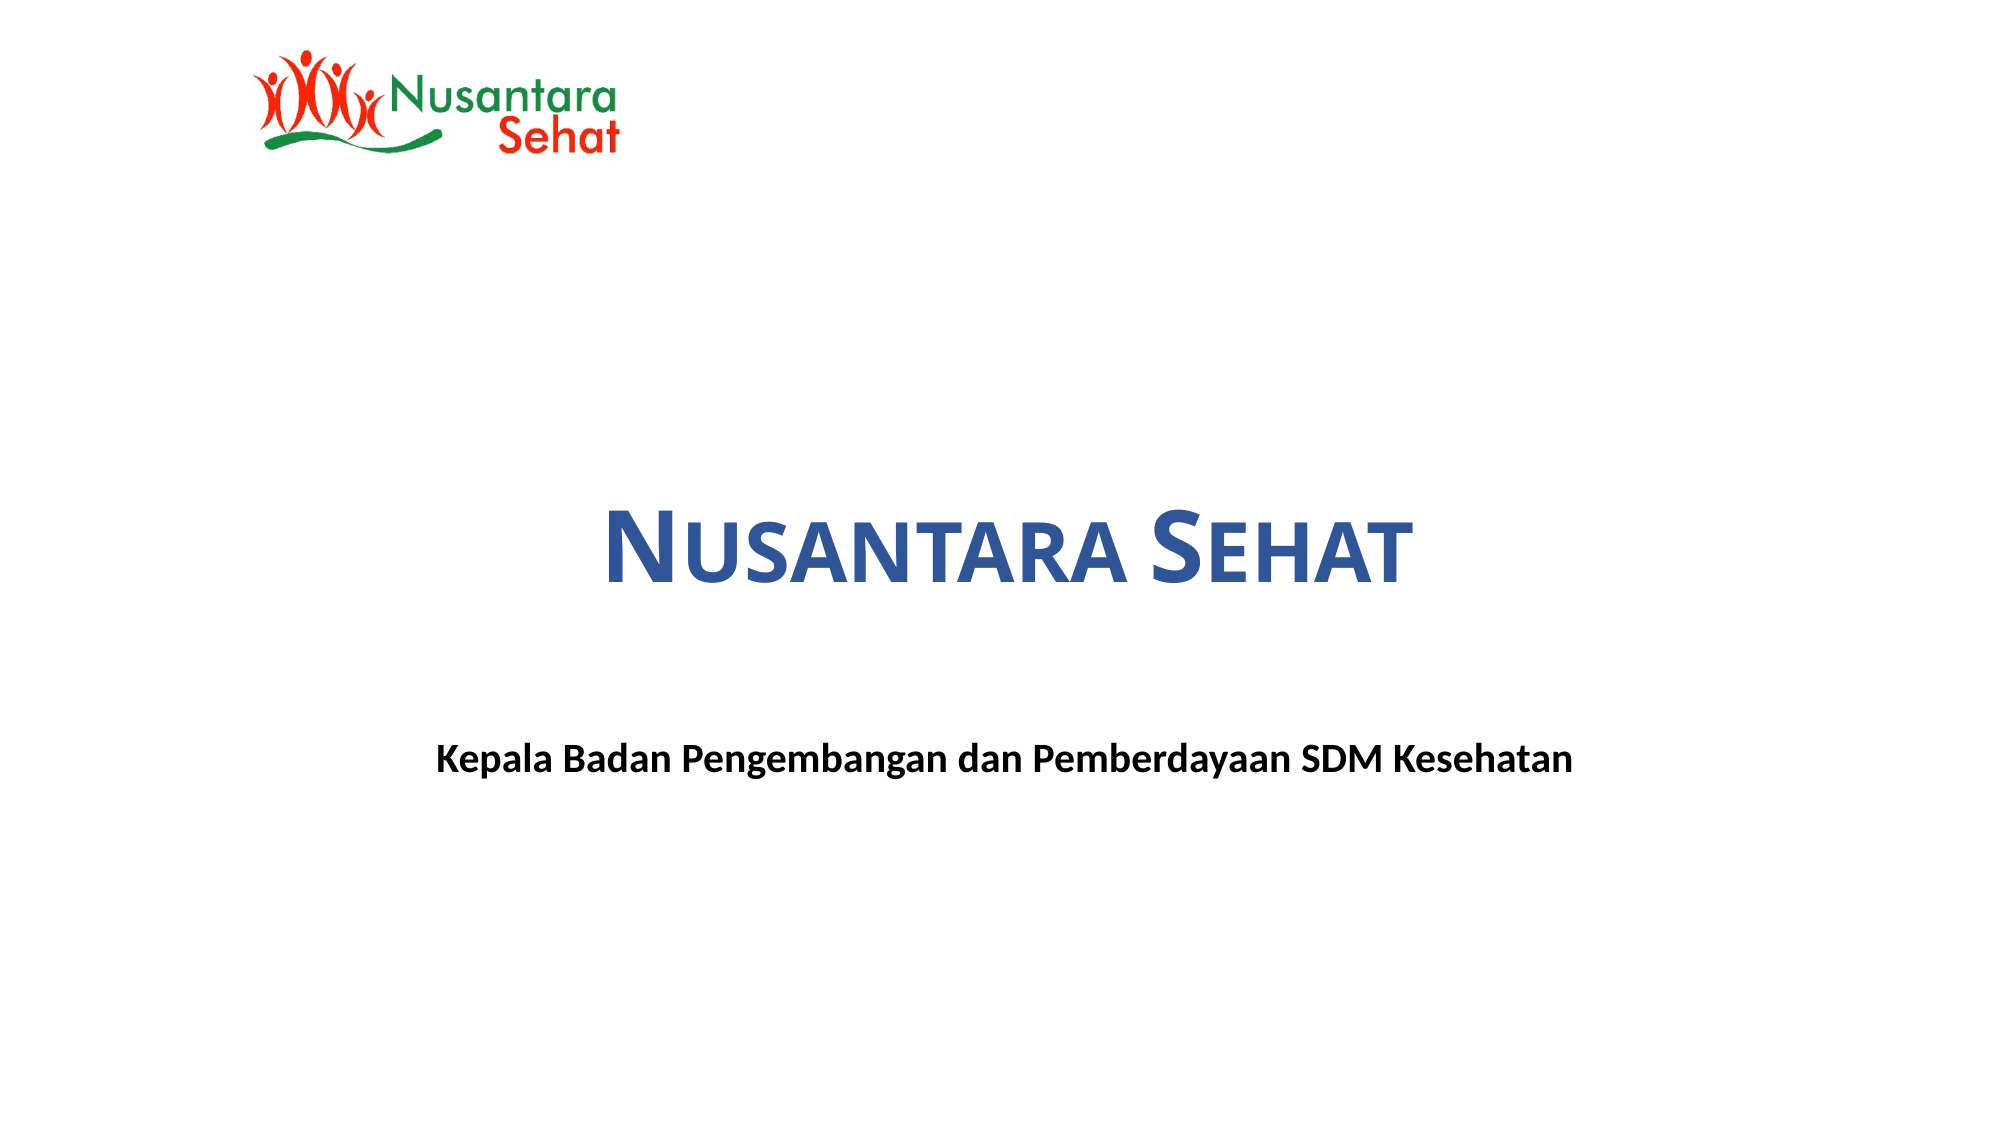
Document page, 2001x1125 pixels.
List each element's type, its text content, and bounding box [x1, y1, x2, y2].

picture [253, 42, 625, 163]
text_box Kepala Badan Pengembangan dan Pemberdayaan SDM Kesehatan [386, 662, 1624, 850]
text_box NUSANTARA SEHAT [585, 474, 1430, 610]
